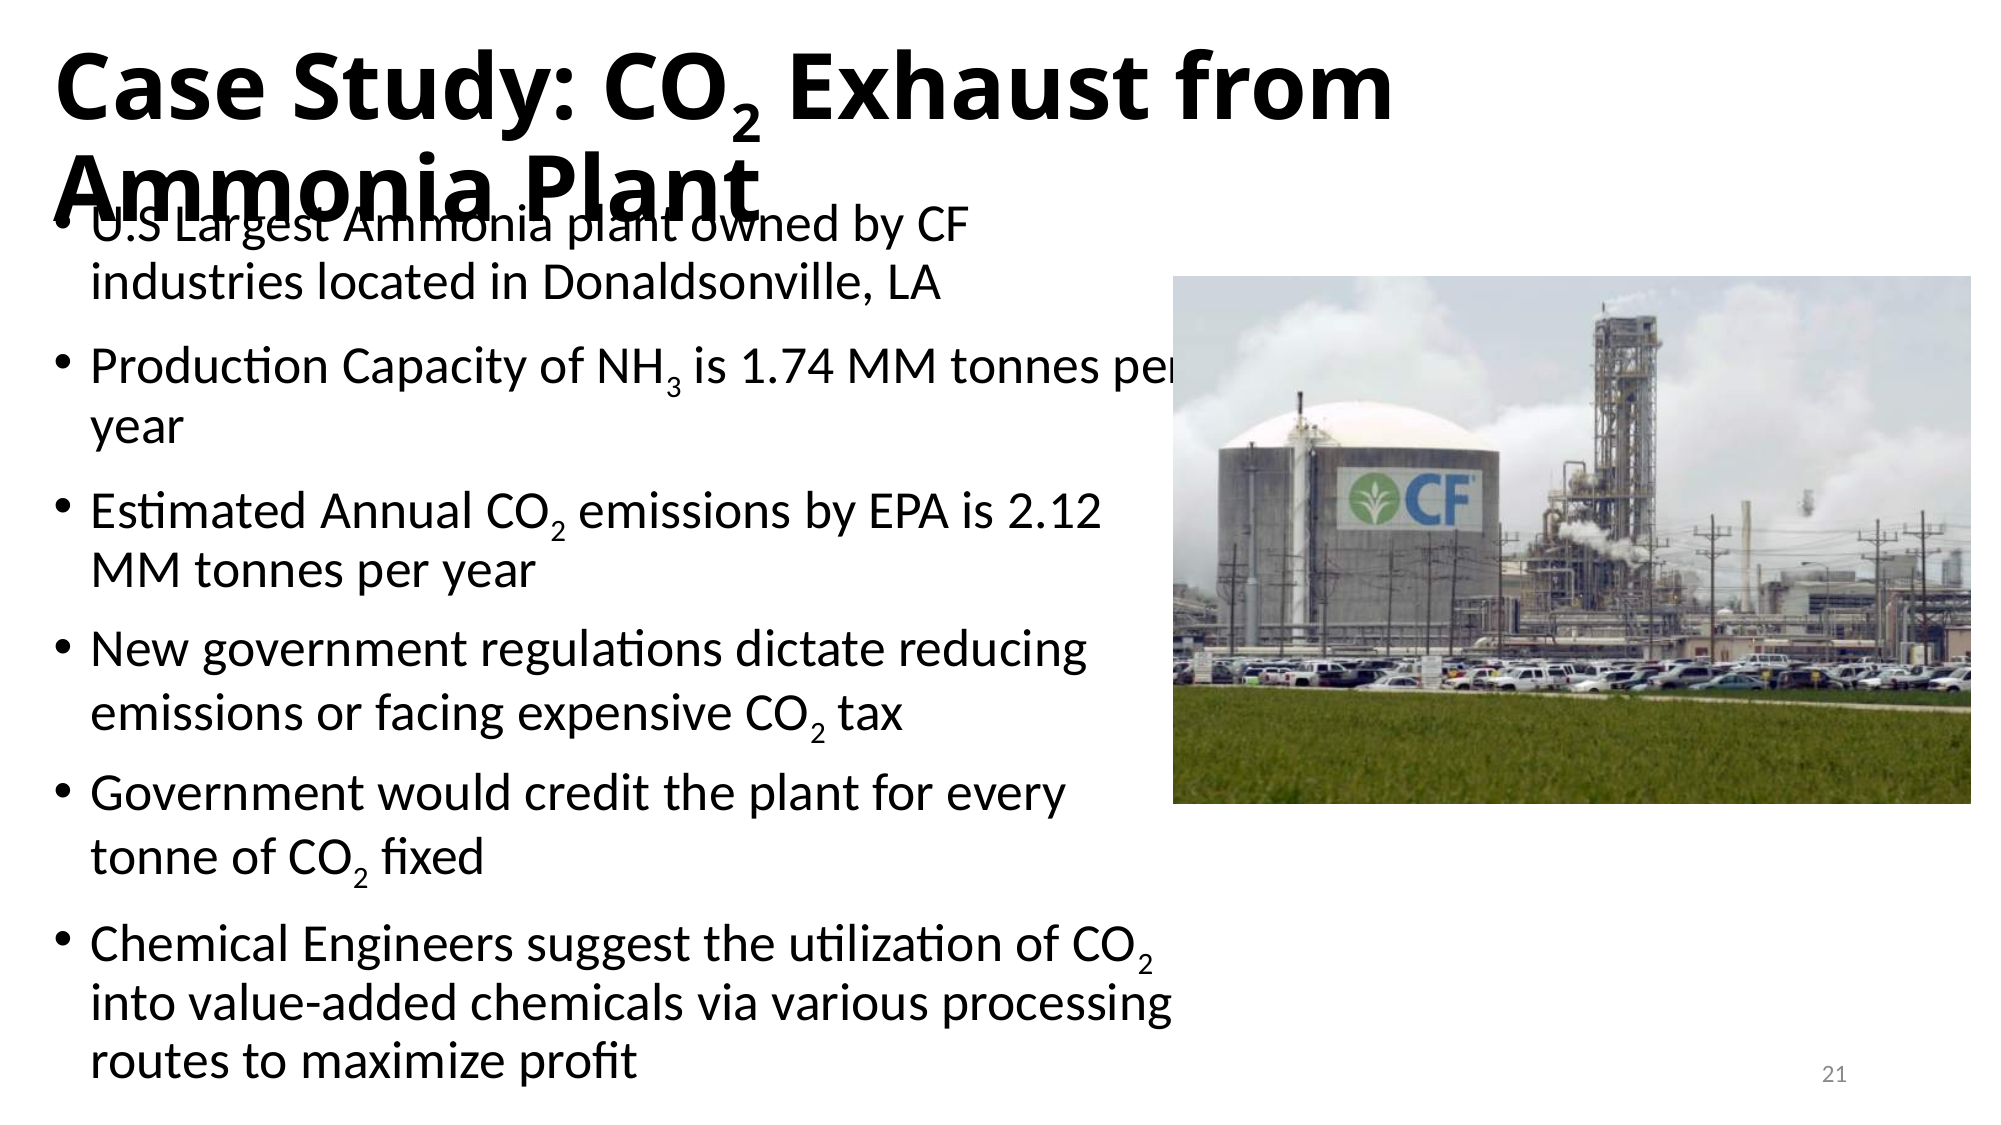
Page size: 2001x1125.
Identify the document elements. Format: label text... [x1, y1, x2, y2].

list U.S Largest Ammonia plant owned by CF industries located in Donaldsonville, LA Production Capacity of NH3 is 1.74 MM tonnes per year Estimated Annual CO2 emissions by EPA is 2.12 MM tonnes per year New government regulations dictate reducing emissions or facing expensive CO2 tax Government would credit the plant for every tonne of CO2 fixed Chemical Engineers suggest the utilization of CO2 into value-added chemicals via various processing routes to maximize profit [38, 187, 1212, 1103]
title Case Study: CO2 Exhaust from Ammonia Plant [38, 26, 1764, 244]
picture [1173, 276, 1971, 804]
slide_number 21 [1412, 1042, 1863, 1103]
